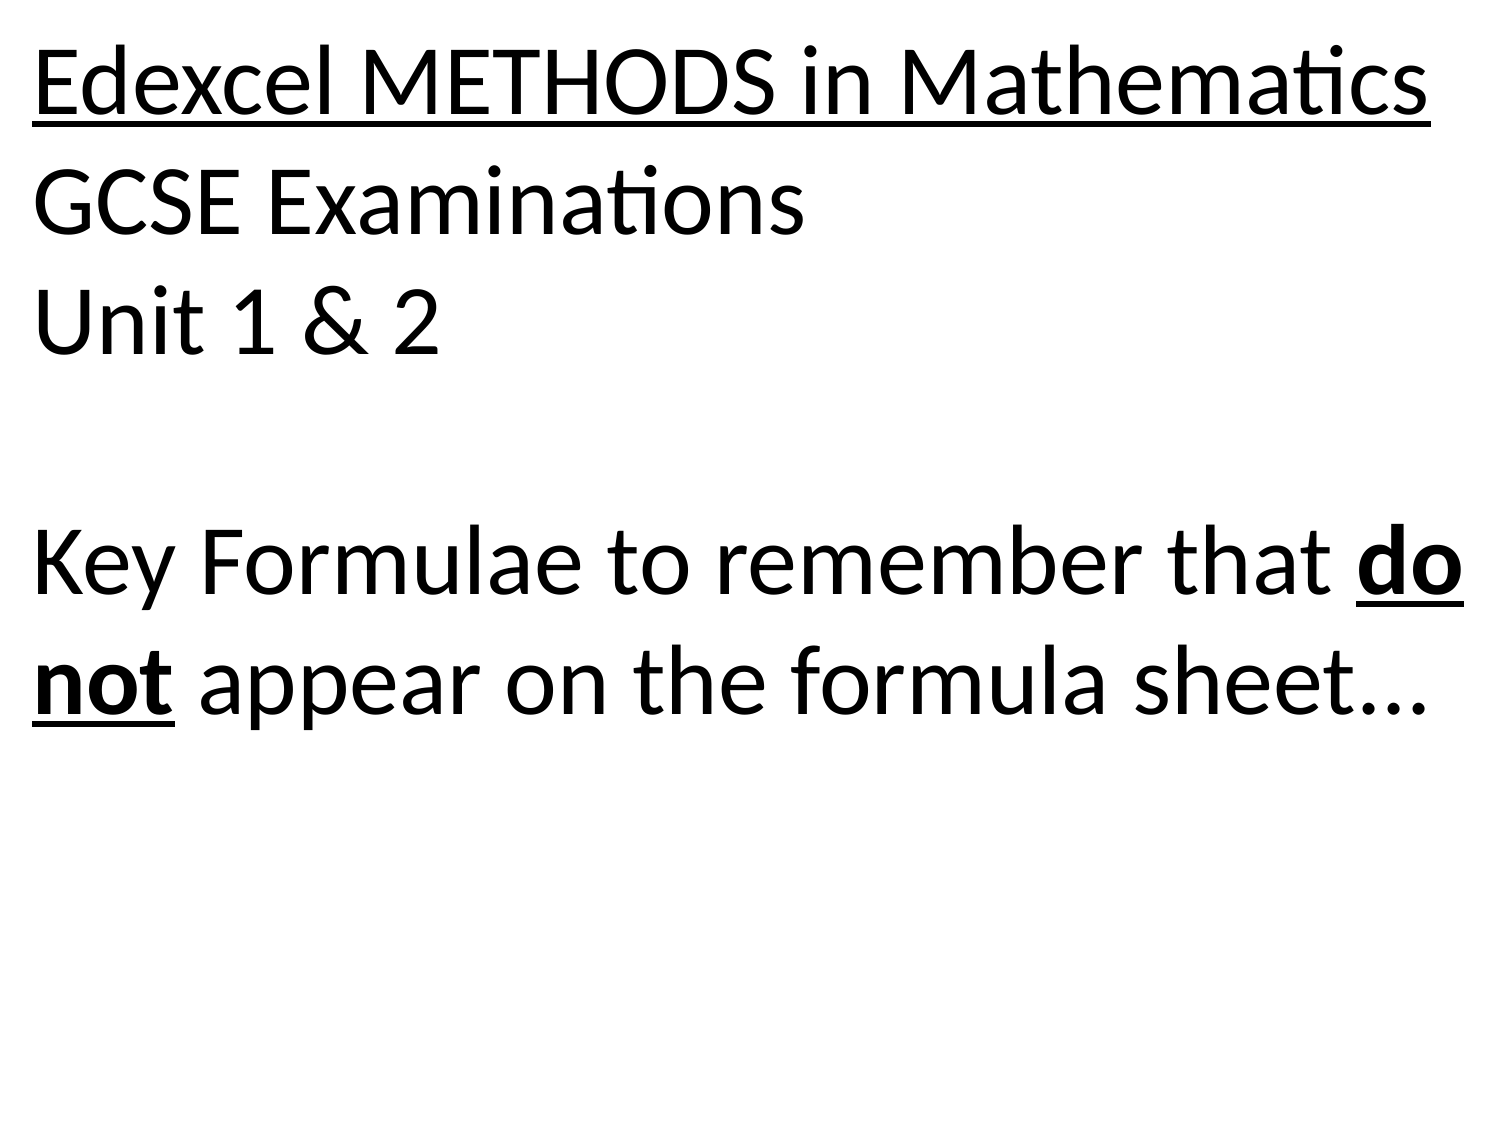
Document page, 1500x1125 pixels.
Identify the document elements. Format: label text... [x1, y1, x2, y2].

text_box Edexcel METHODS in Mathematics GCSE Examinations Unit 1 & 2 Key Formulae to remember that do not appear on the formula sheet... [17, 7, 1500, 742]
